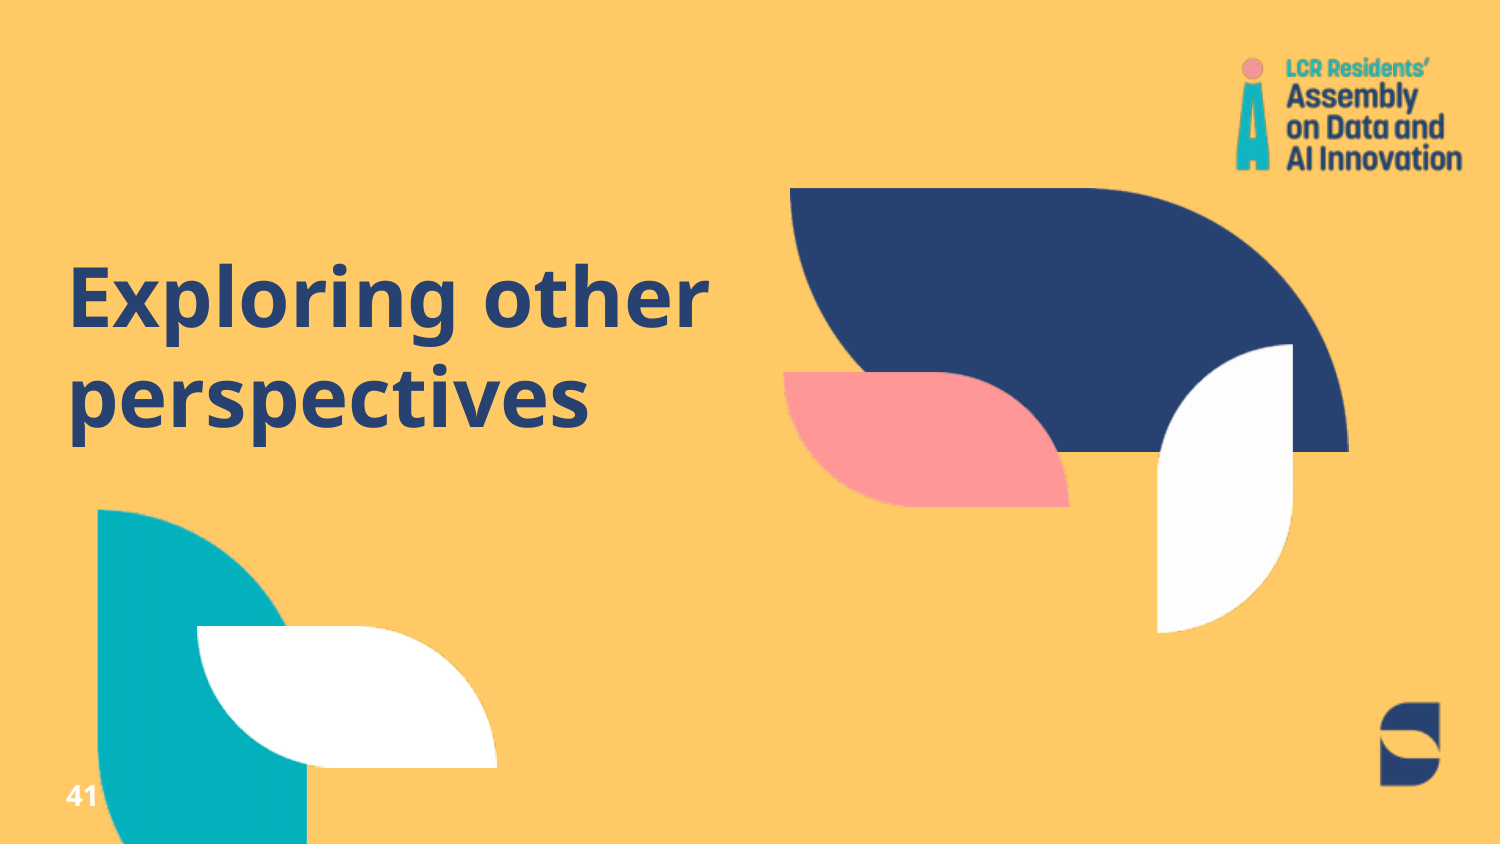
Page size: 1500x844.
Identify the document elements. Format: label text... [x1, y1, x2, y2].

title Exploring other perspectives [51, 122, 1018, 459]
picture [1363, 685, 1458, 804]
picture [0, 510, 497, 844]
picture [1233, 55, 1466, 173]
picture [782, 188, 1370, 632]
